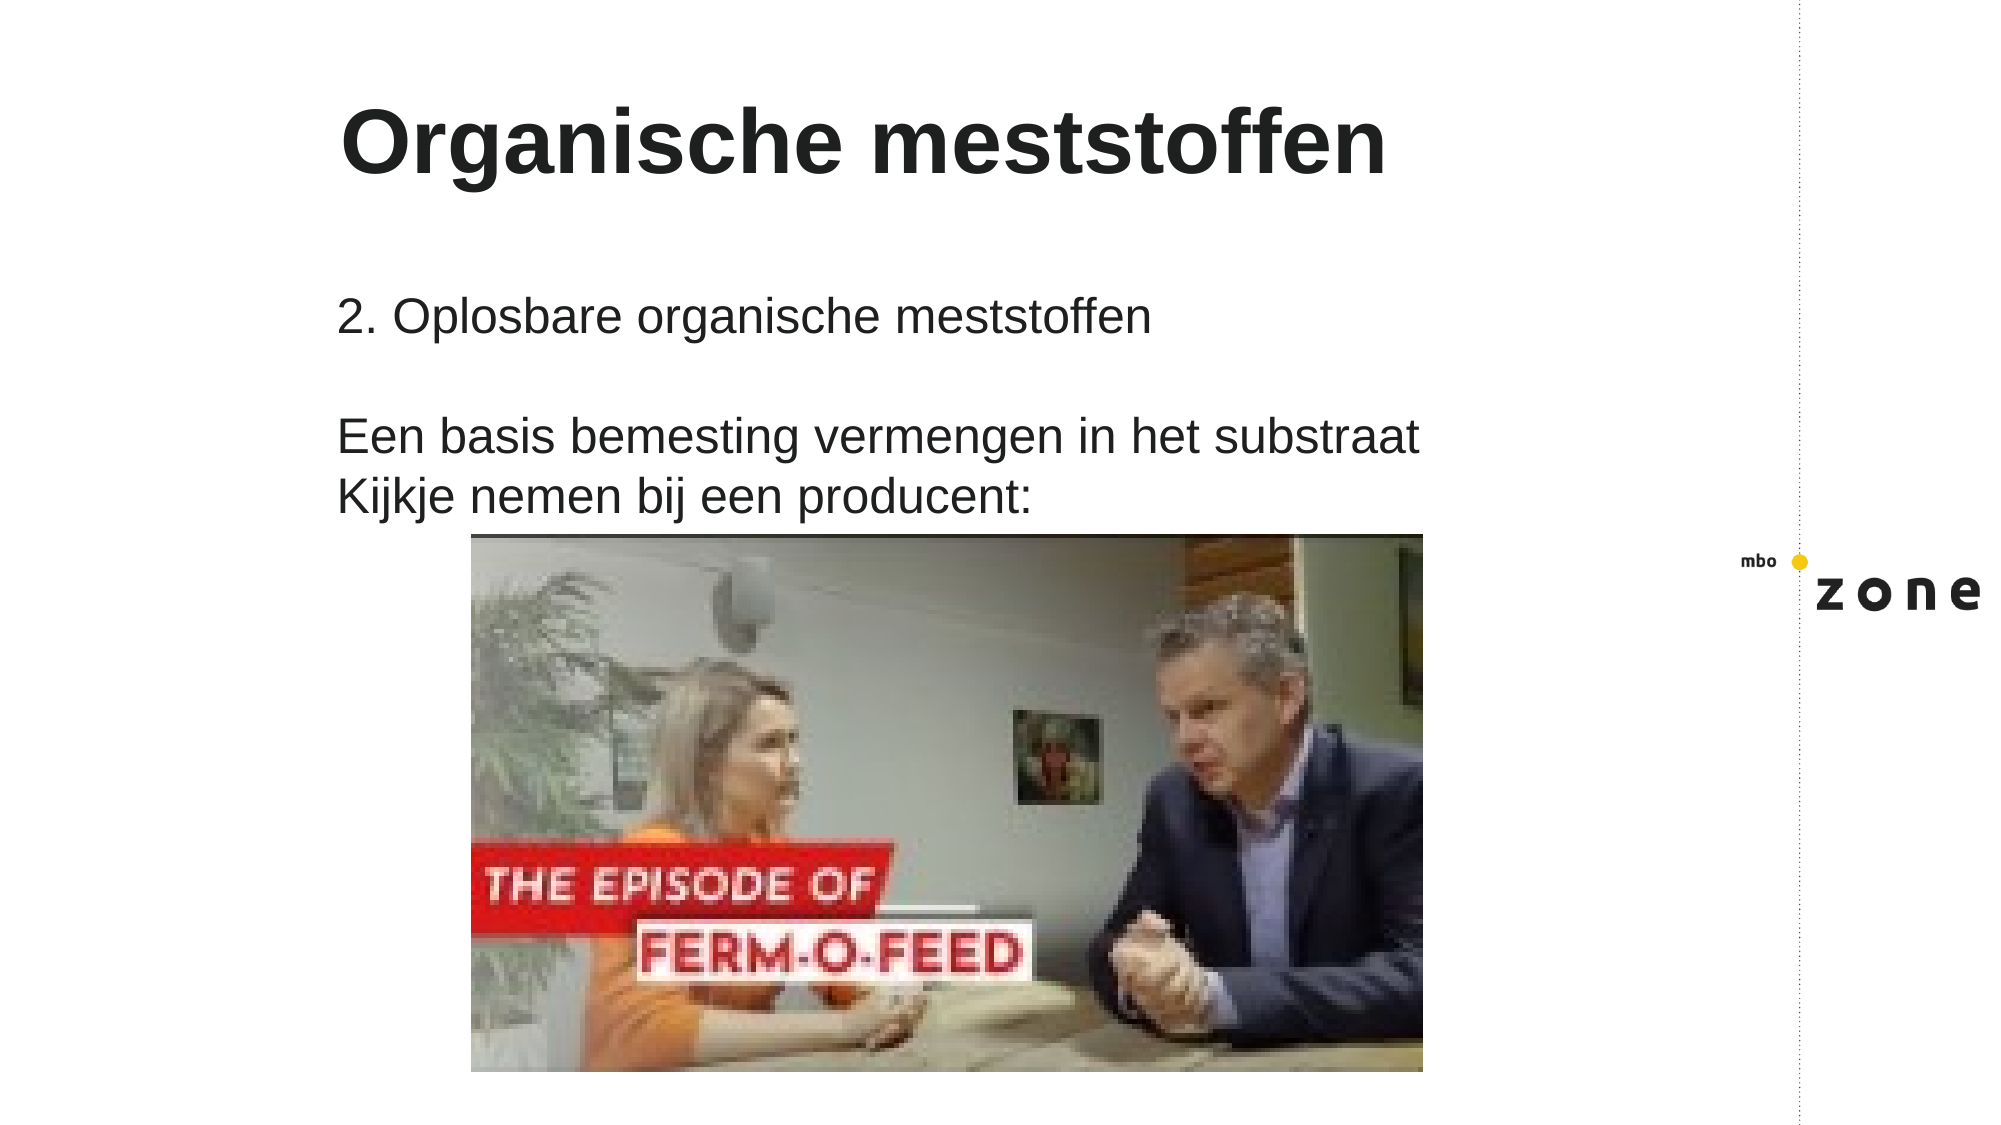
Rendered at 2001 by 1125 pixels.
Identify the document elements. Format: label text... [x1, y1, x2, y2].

title Organische meststoffen [124, 94, 1607, 272]
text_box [470, 533, 1424, 1072]
list 2. Oplosbare organische meststoffen Een basis bemesting vermengen in het substraat Kijkje nemen bij een producent: [336, 283, 1607, 998]
picture [1596, 0, 2001, 1125]
